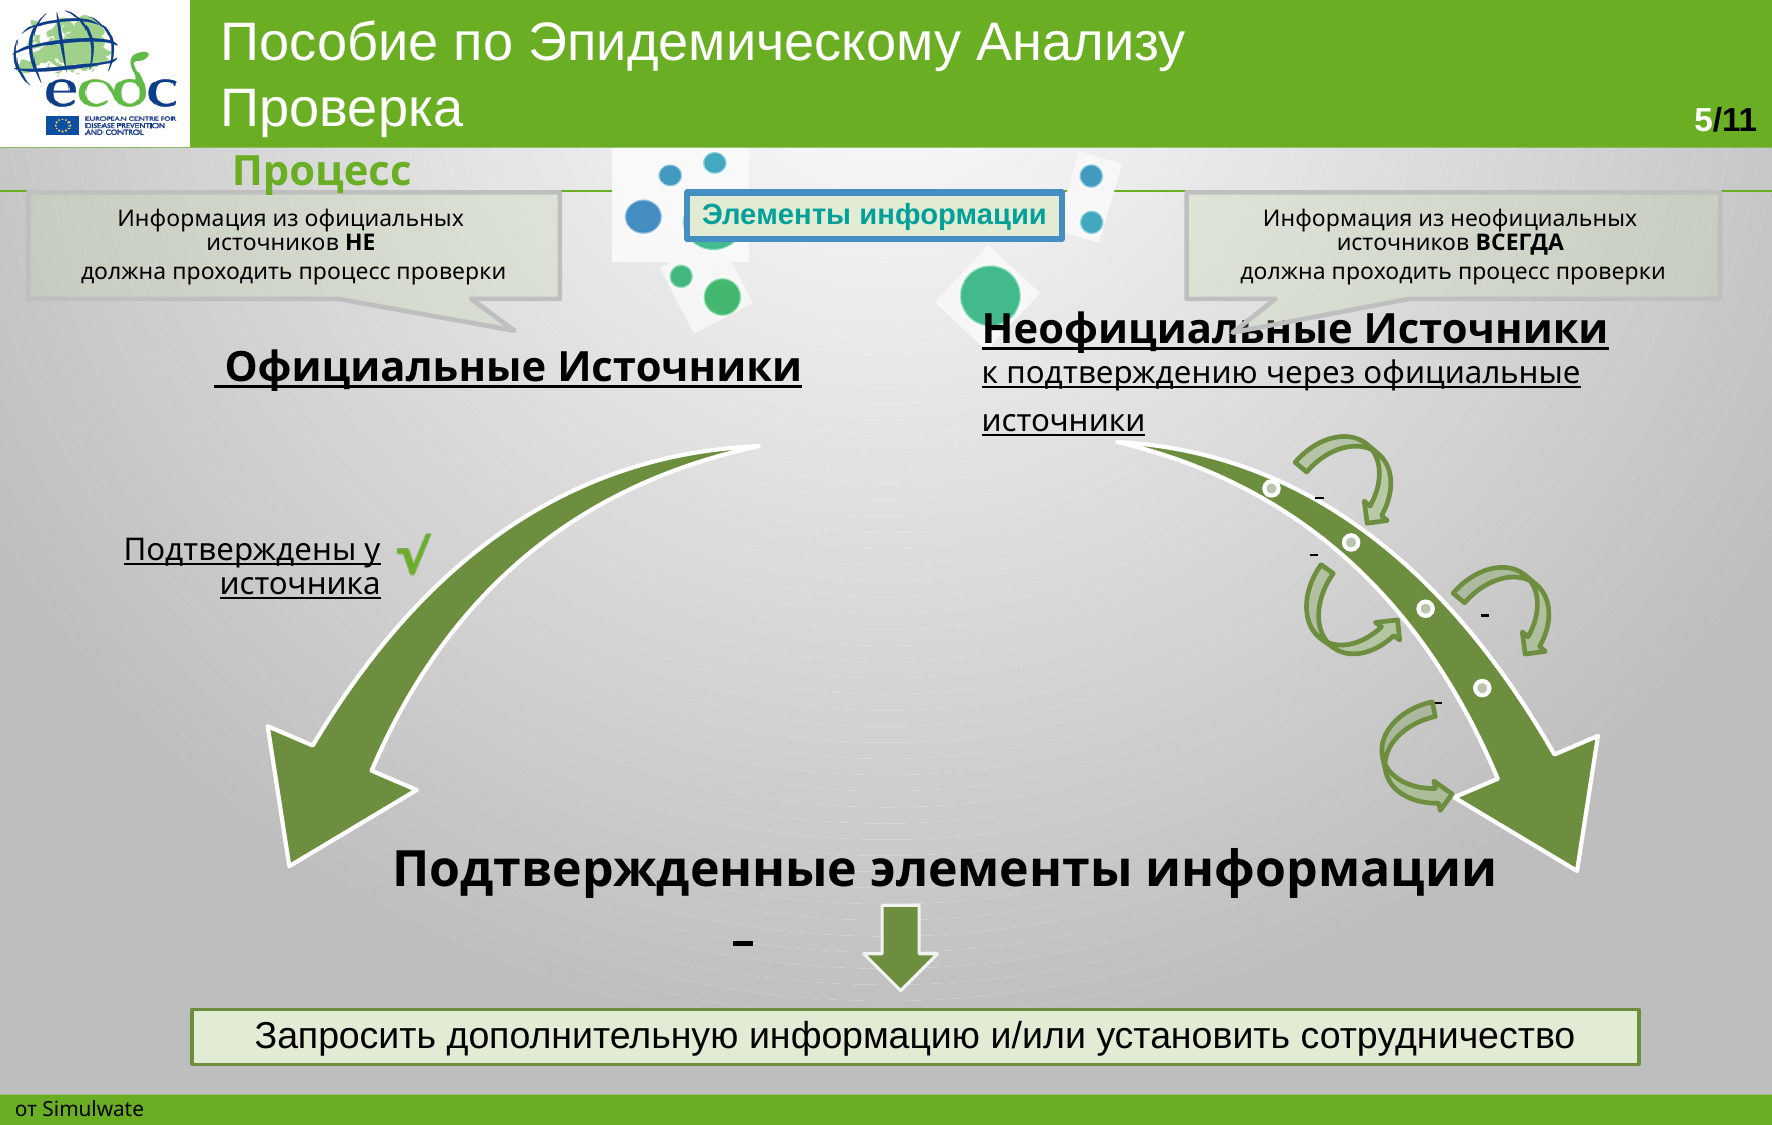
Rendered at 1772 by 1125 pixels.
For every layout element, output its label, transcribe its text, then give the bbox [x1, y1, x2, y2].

text_box Информация из официальных источников НЕ должна проходить процесс проверки [28, 192, 560, 331]
text_box Процесс [167, 141, 477, 202]
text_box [923, 300, 1772, 963]
text_box [863, 905, 923, 991]
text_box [0, 333, 847, 962]
picture [1047, 151, 1131, 243]
text_box Запросить дополнительную информацию и/или установить сотрудничество [191, 1009, 1639, 1065]
text_box Информация из неофициальных источников ВСЕГДА должна проходить процесс проверки [1186, 192, 1721, 299]
picture [937, 245, 1040, 300]
text_box Подтвержденные элементы информации [851, 835, 918, 905]
picture [612, 148, 753, 333]
picture [0, 0, 190, 147]
text_box Элементы информации [752, 192, 1063, 239]
picture [368, 517, 455, 608]
